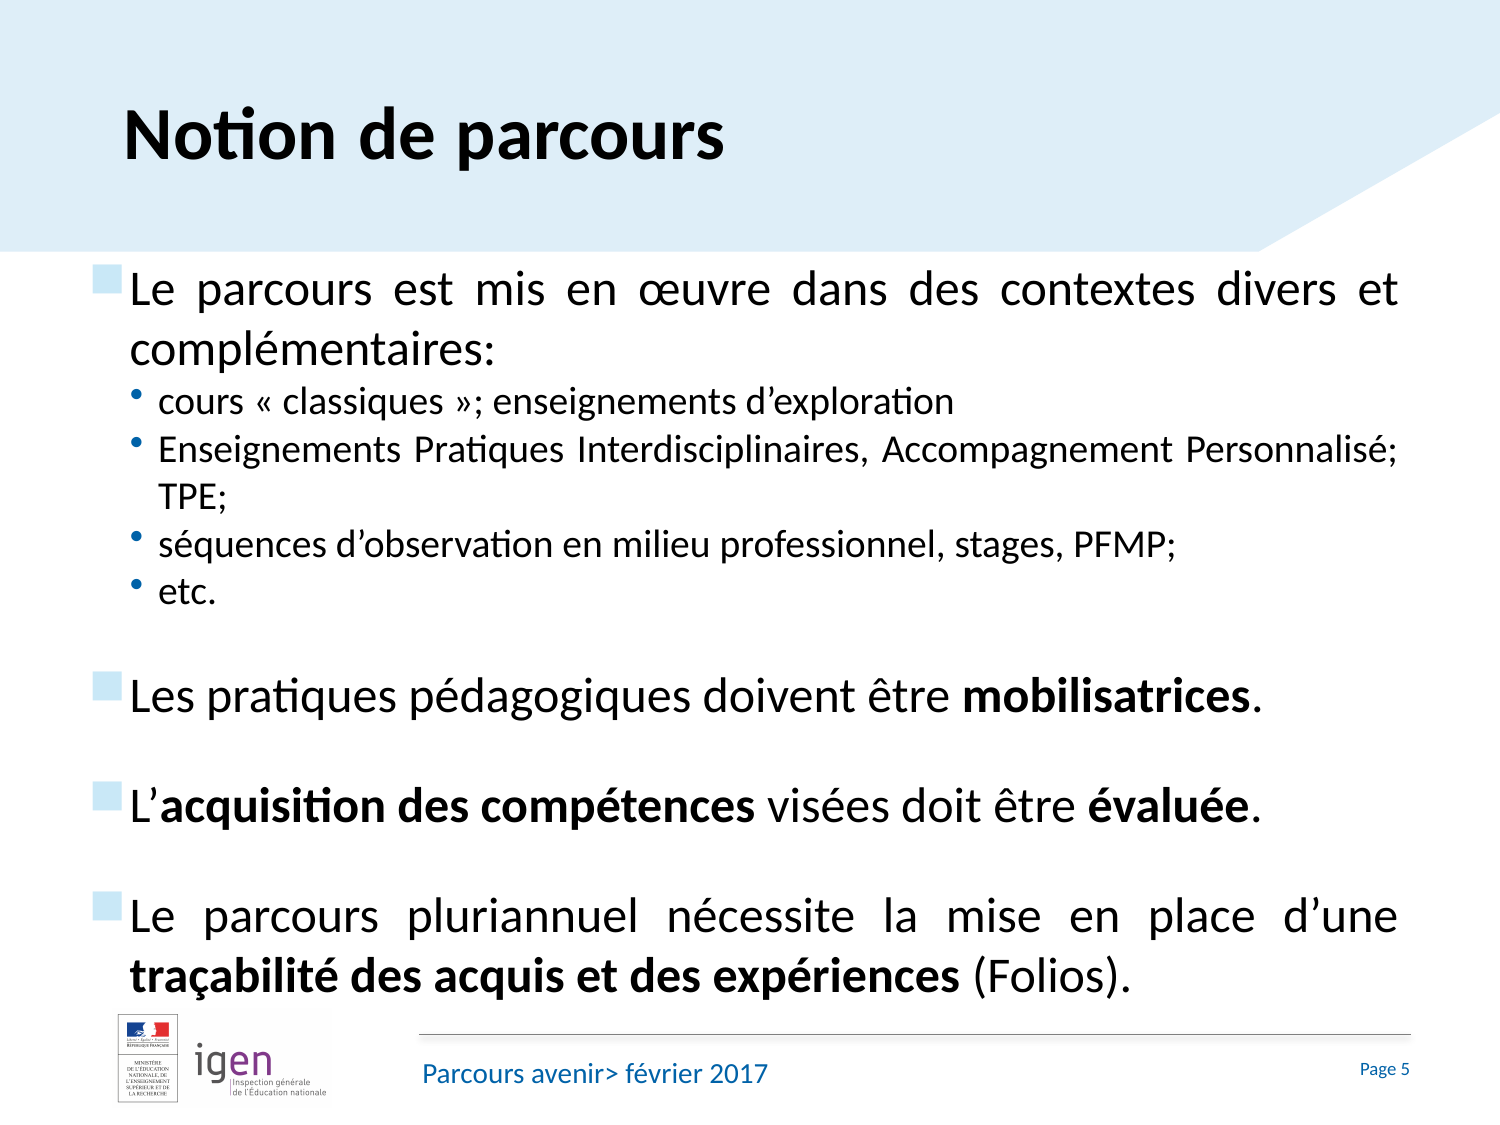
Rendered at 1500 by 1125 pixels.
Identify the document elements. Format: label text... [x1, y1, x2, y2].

title Notion de parcours [123, 19, 727, 241]
list Le parcours est mis en œuvre dans des contextes divers et complémentaires: cours « classiques »; enseignements d’exploration Enseignements Pratiques Interdisciplinaires, Accompagnement Personnalisé; TPE; séquences d’observation en milieu professionnel, stages, PFMP; etc. Les pratiques pédagogiques doivent être mobilisatrices. L’acquisition des compétences visées doit être évaluée. Le parcours pluriannuel nécessite la mise en place d’une traçabilité des acquis et des expériences (Folios). [88, 255, 1400, 1012]
picture [112, 1012, 332, 1108]
